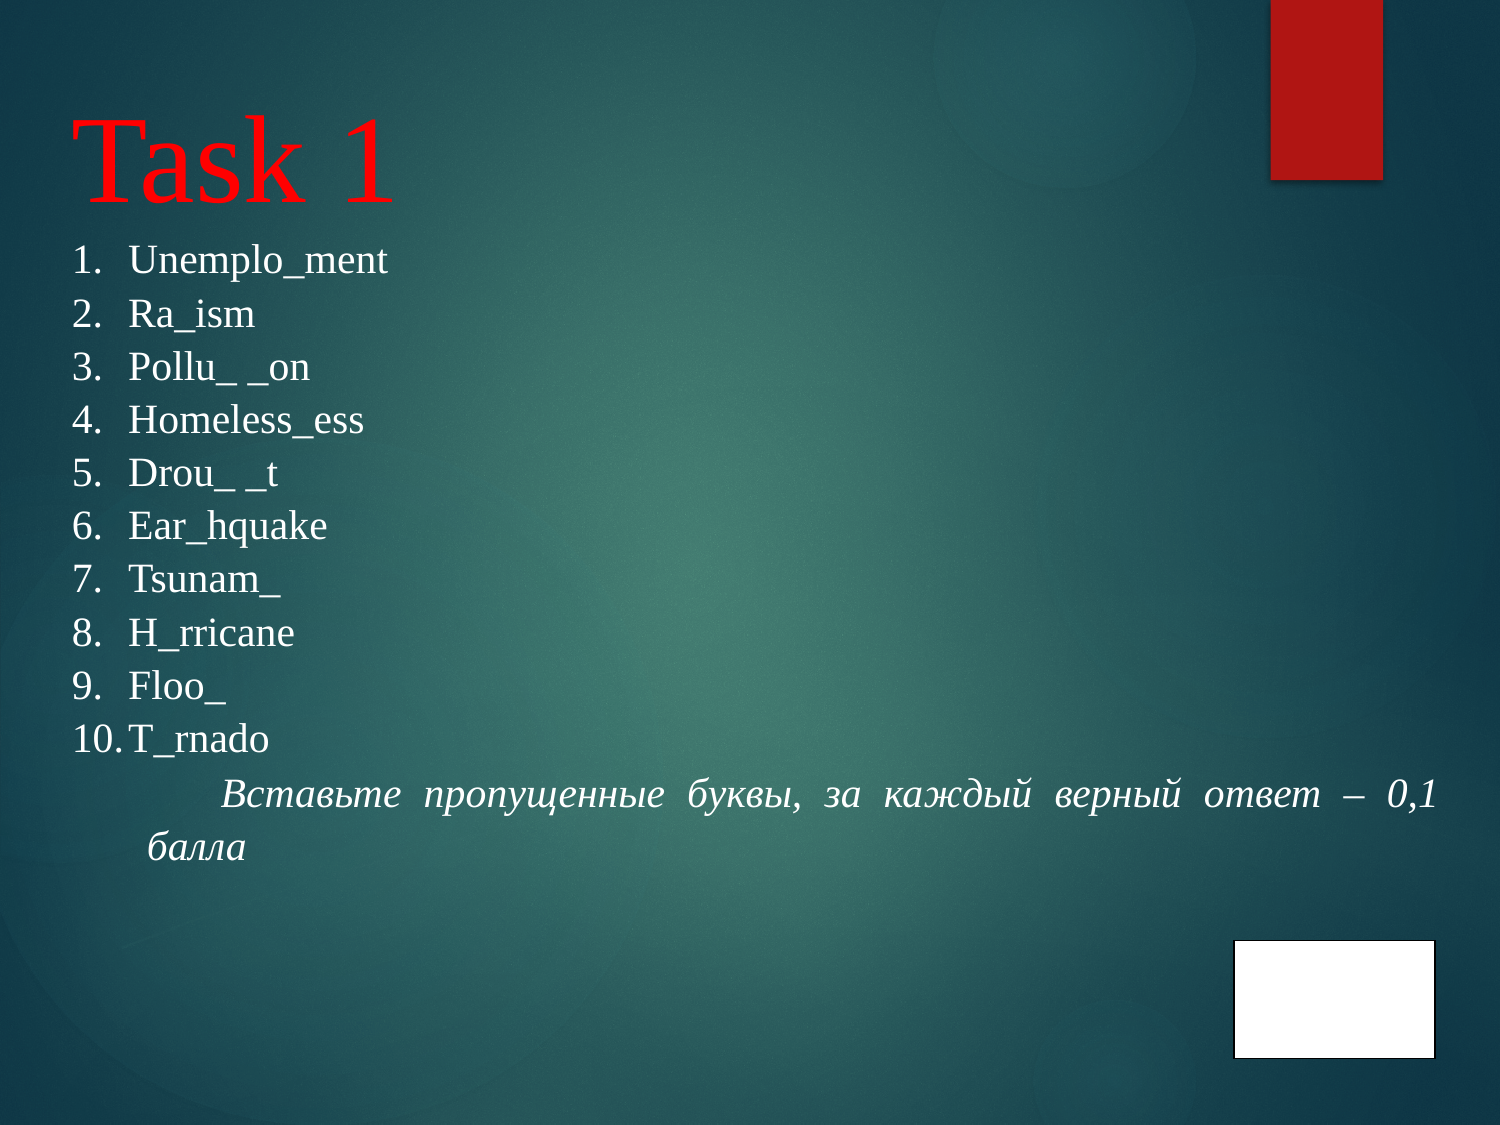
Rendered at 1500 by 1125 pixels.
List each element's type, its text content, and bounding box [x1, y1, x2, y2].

text_box [1234, 940, 1435, 1059]
table_header Task 1 Unemplo_ment Ra_ism Pollu_ _on Homeless_ess Drou_ _t Ear_hquake Tsunam_ H_rricane Floo_ T_rnado Вставьте пропущенные буквы, за каждый верный ответ – 0,1 балла [53, 43, 1459, 869]
